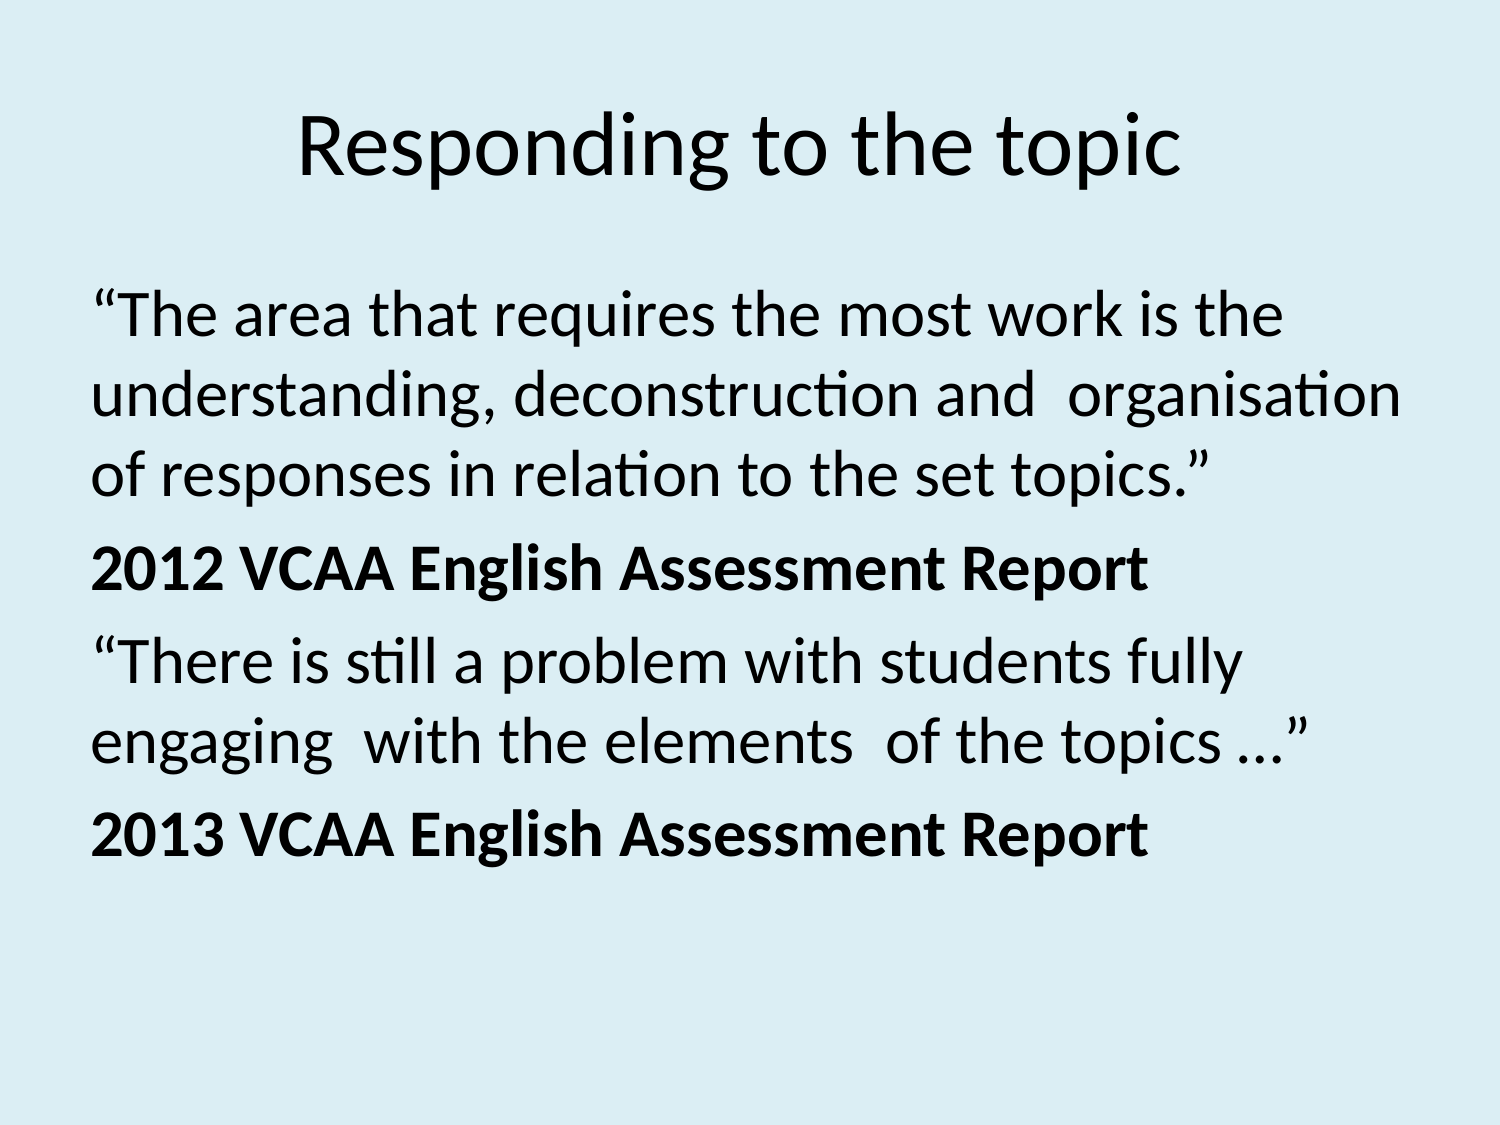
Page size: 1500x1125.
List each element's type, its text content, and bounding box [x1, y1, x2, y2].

title Responding to the topic [75, 45, 1425, 233]
list “The area that requires the most work is the understanding, deconstruction and organisation of responses in relation to the set topics.” 2012 VCAA English Assessment Report “There is still a problem with students fully engaging with the elements of the topics …” 2013 VCAA English Assessment Report [75, 262, 1425, 1005]
